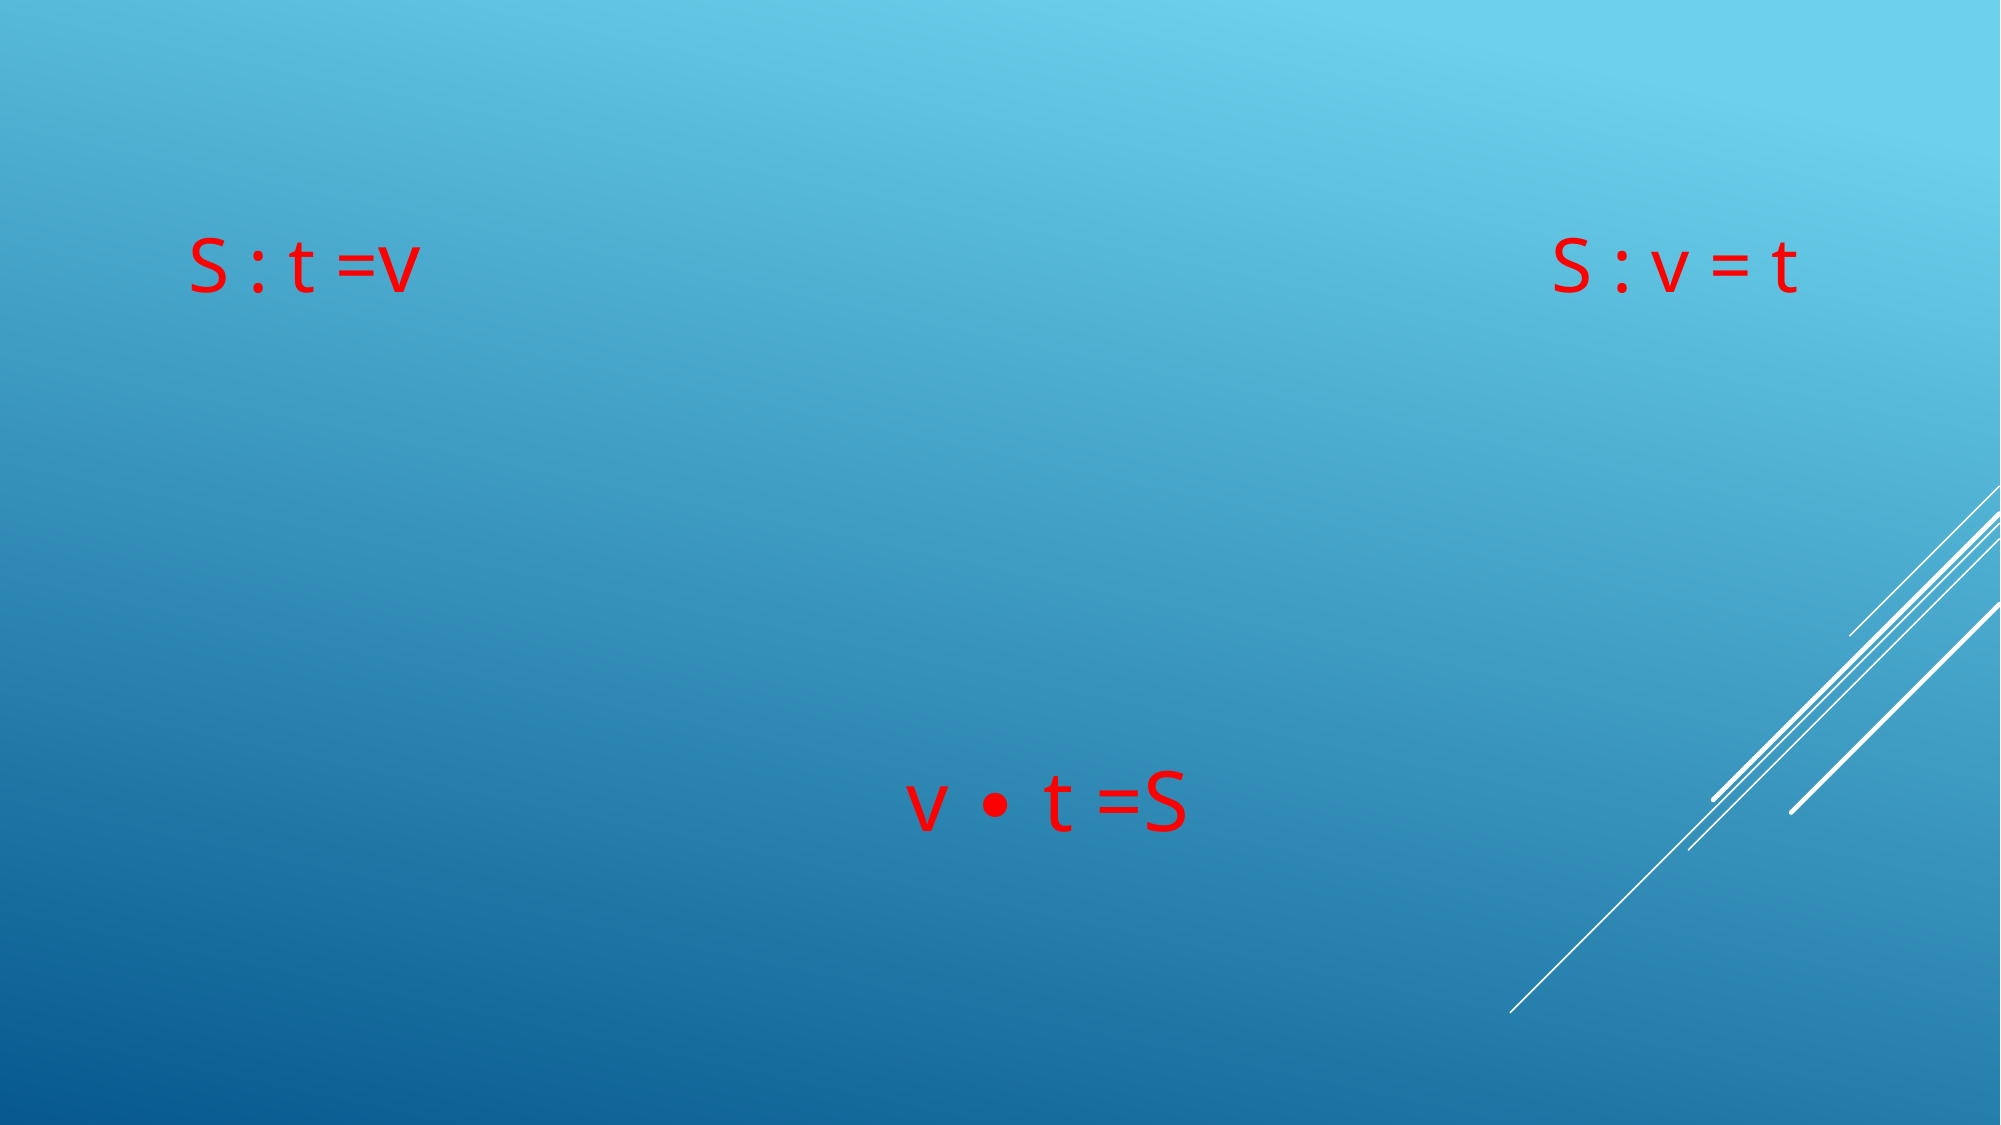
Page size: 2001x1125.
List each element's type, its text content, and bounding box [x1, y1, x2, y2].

text_box S : t =v S : v = t v ∙ t =S [173, 201, 1950, 856]
